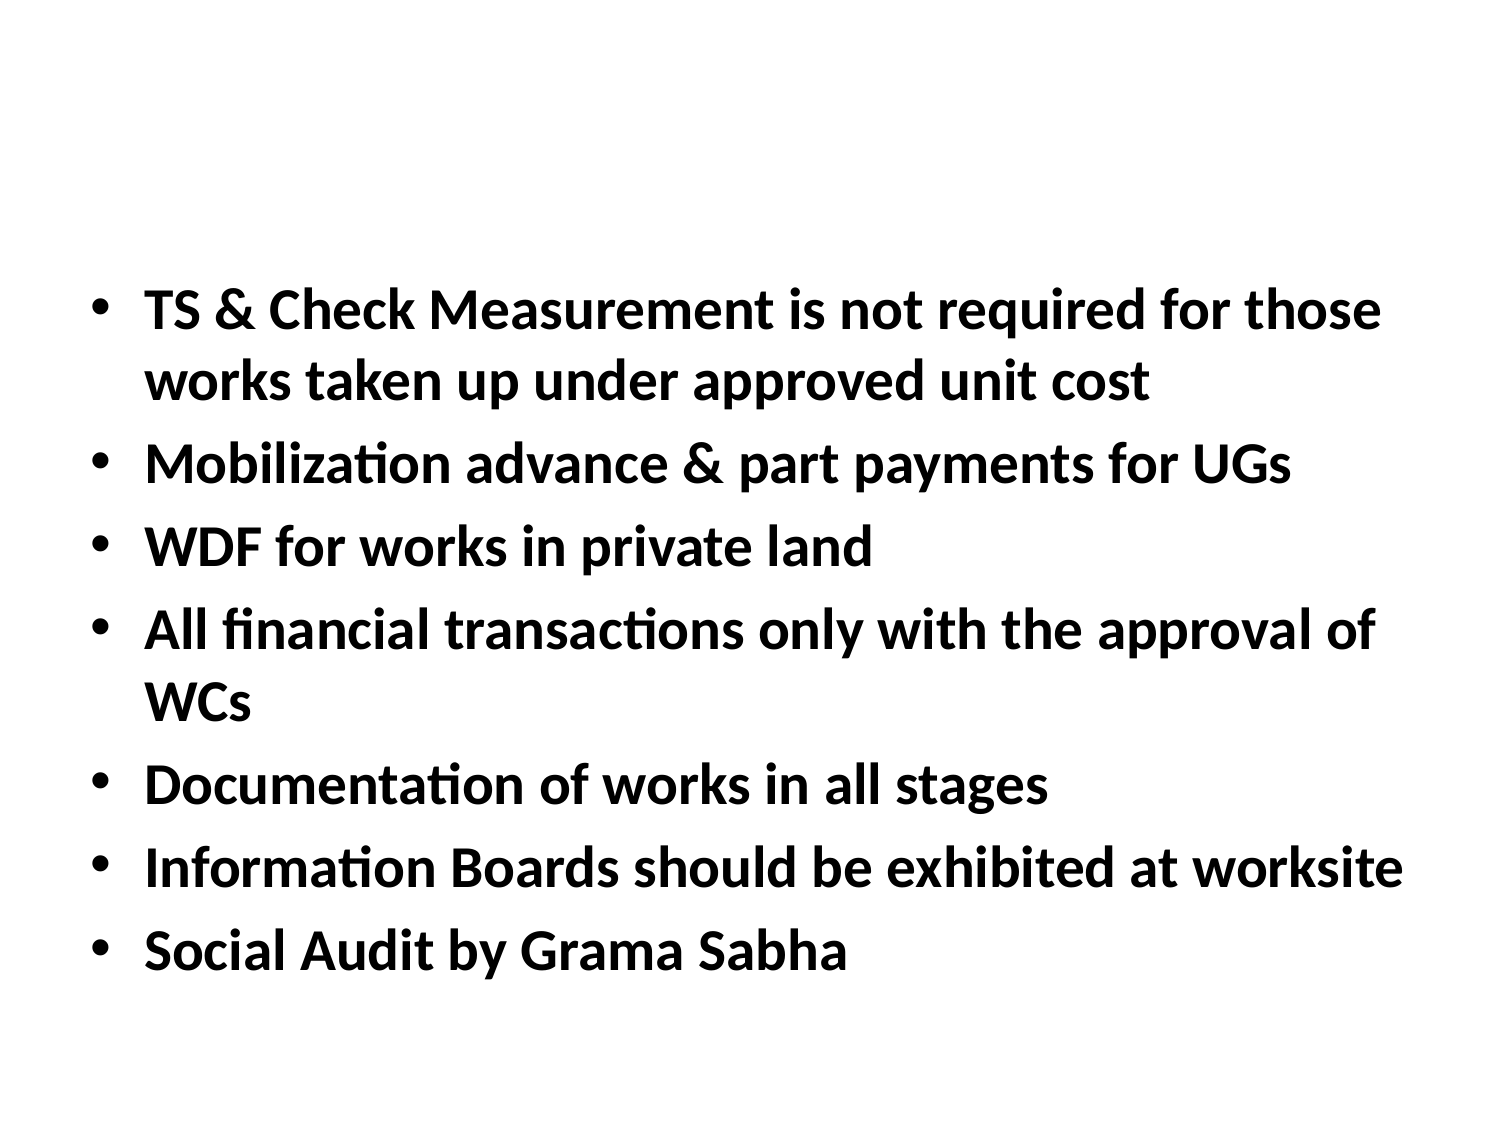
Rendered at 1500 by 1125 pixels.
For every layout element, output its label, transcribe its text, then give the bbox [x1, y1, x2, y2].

list TS & Check Measurement is not required for those works taken up under approved unit cost Mobilization advance & part payments for UGs WDF for works in private land All financial transactions only with the approval of WCs Documentation of works in all stages Information Boards should be exhibited at worksite Social Audit by Grama Sabha [75, 262, 1425, 1005]
